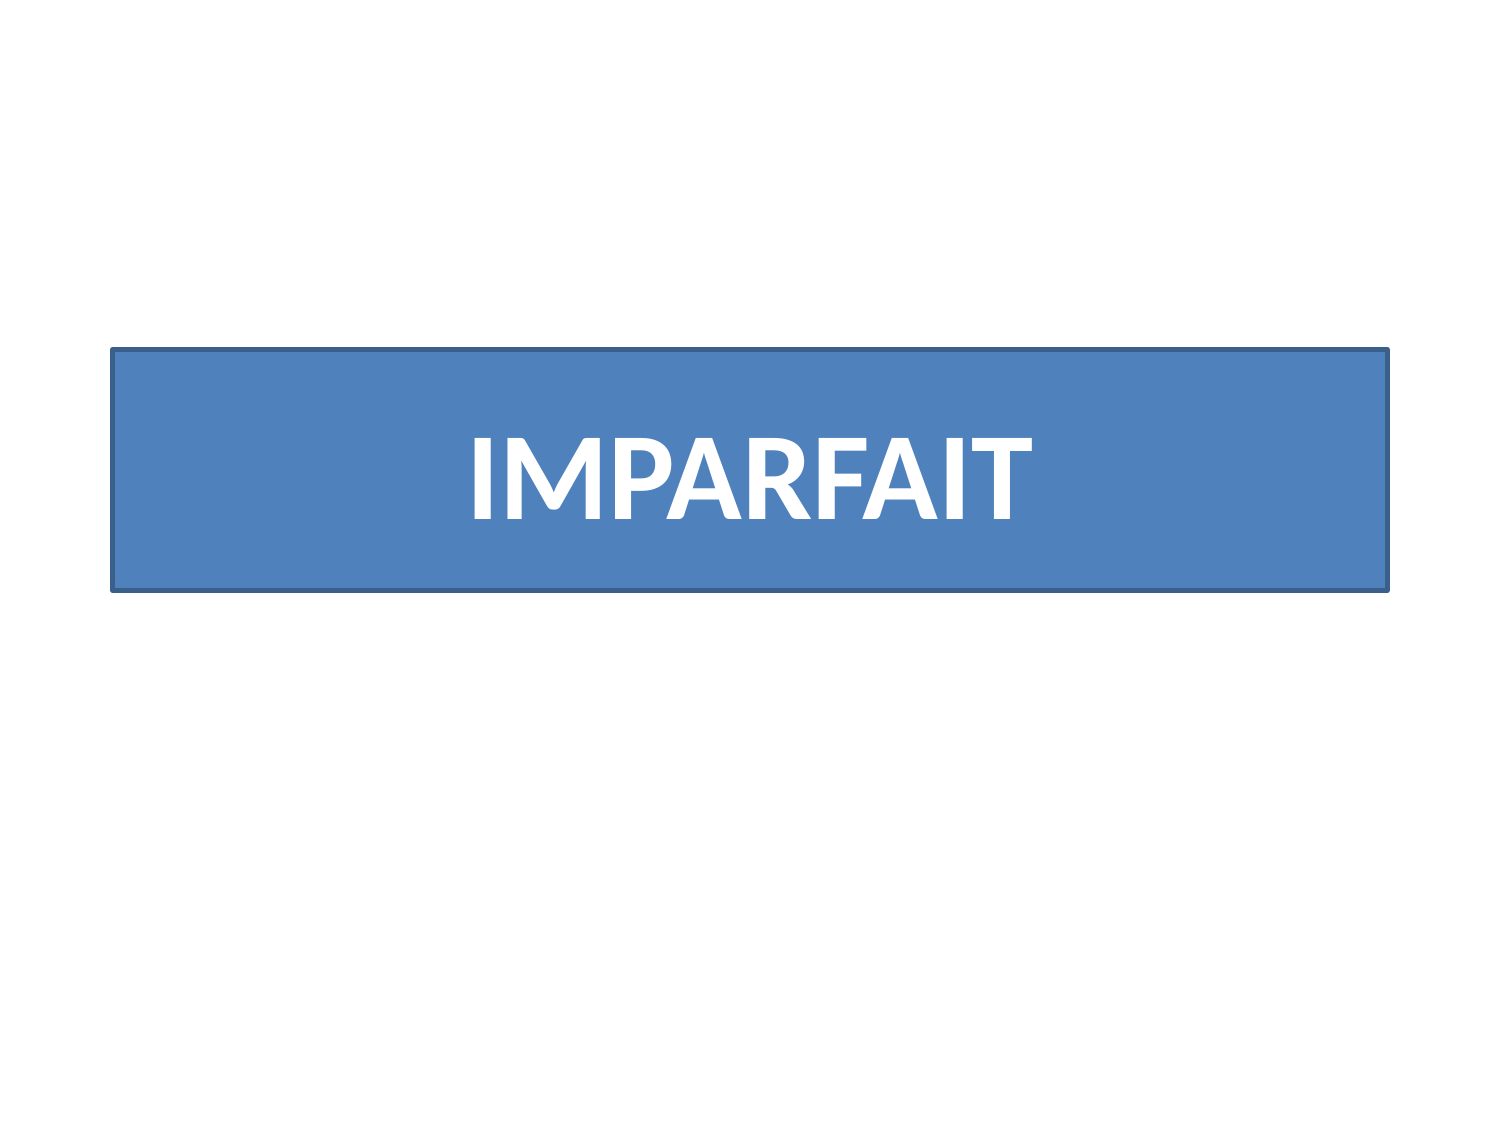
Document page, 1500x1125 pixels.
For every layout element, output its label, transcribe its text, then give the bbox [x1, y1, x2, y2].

title IMPARFAIT [110, 347, 1390, 593]
